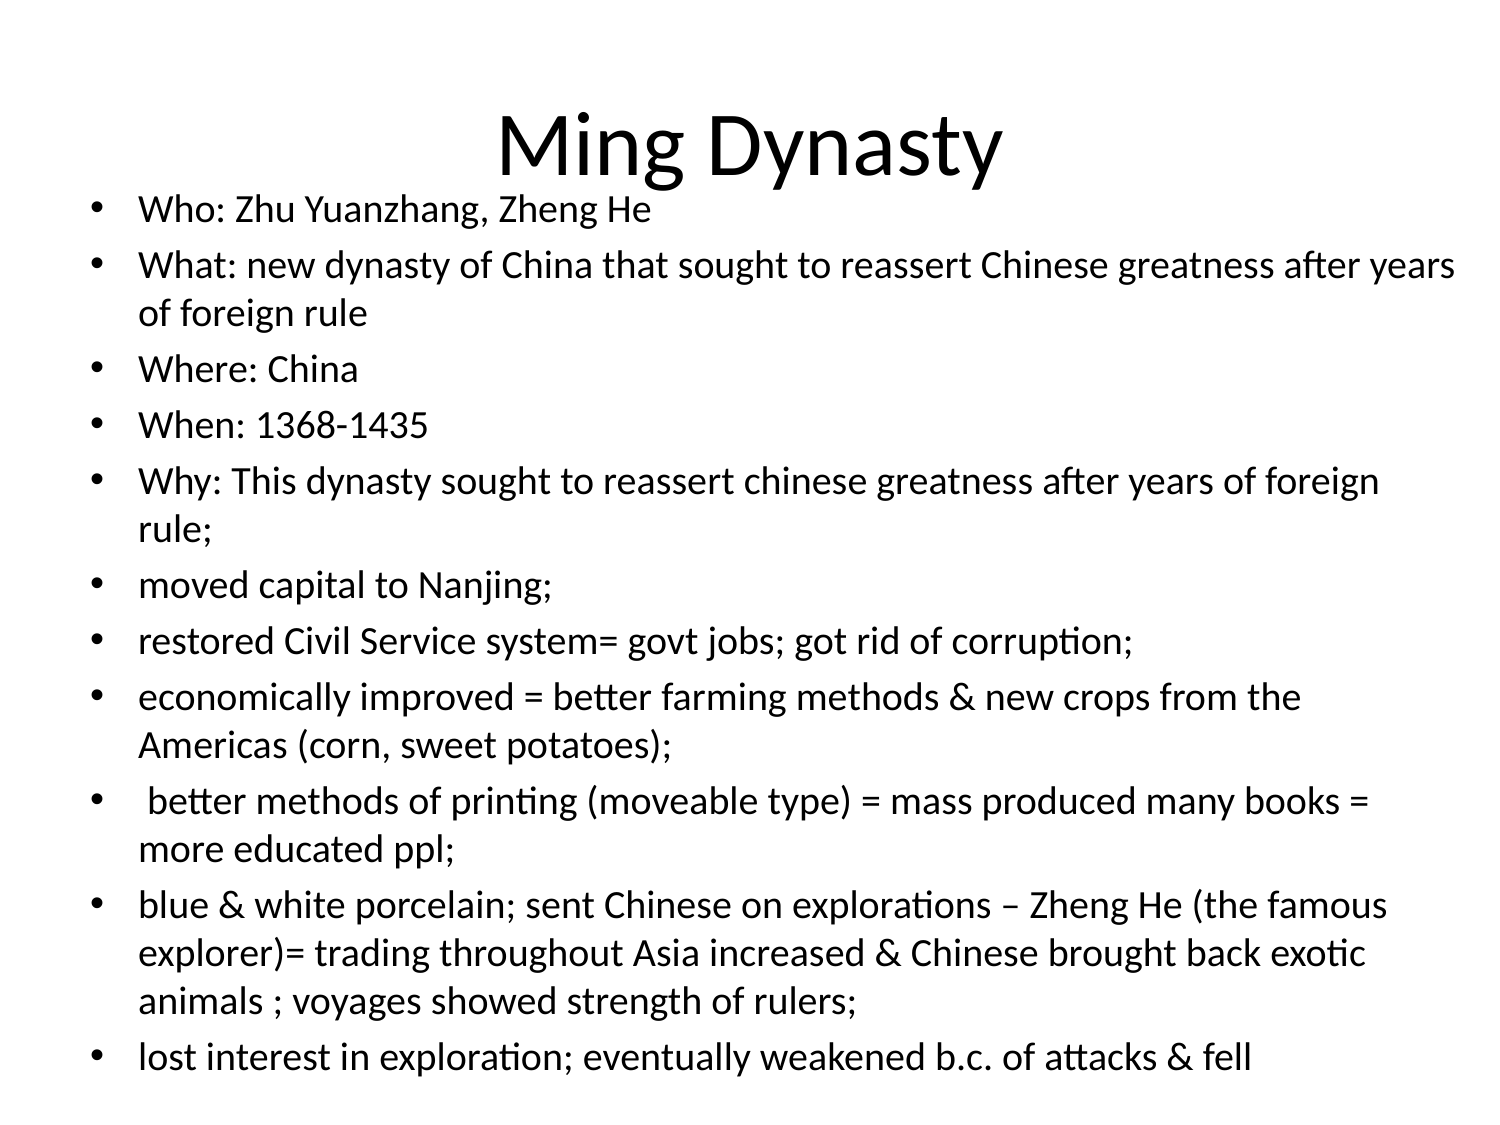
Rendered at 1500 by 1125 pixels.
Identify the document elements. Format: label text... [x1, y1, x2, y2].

list Who: Zhu Yuanzhang, Zheng He What: new dynasty of China that sought to reassert Chinese greatness after years of foreign rule Where: China When: 1368-1435 Why: This dynasty sought to reassert chinese greatness after years of foreign rule; moved capital to Nanjing; restored Civil Service system= govt jobs; got rid of corruption; economically improved = better farming methods & new crops from the Americas (corn, sweet potatoes); better methods of printing (moveable type) = mass produced many books = more educated ppl; blue & white porcelain; sent Chinese on explorations – Zheng He (the famous explorer)= trading throughout Asia increased & Chinese brought back exotic animals ; voyages showed strength of rulers; lost interest in exploration; eventually weakened b.c. of attacks & fell [75, 174, 1475, 1088]
title Ming Dynasty [75, 45, 1425, 174]
